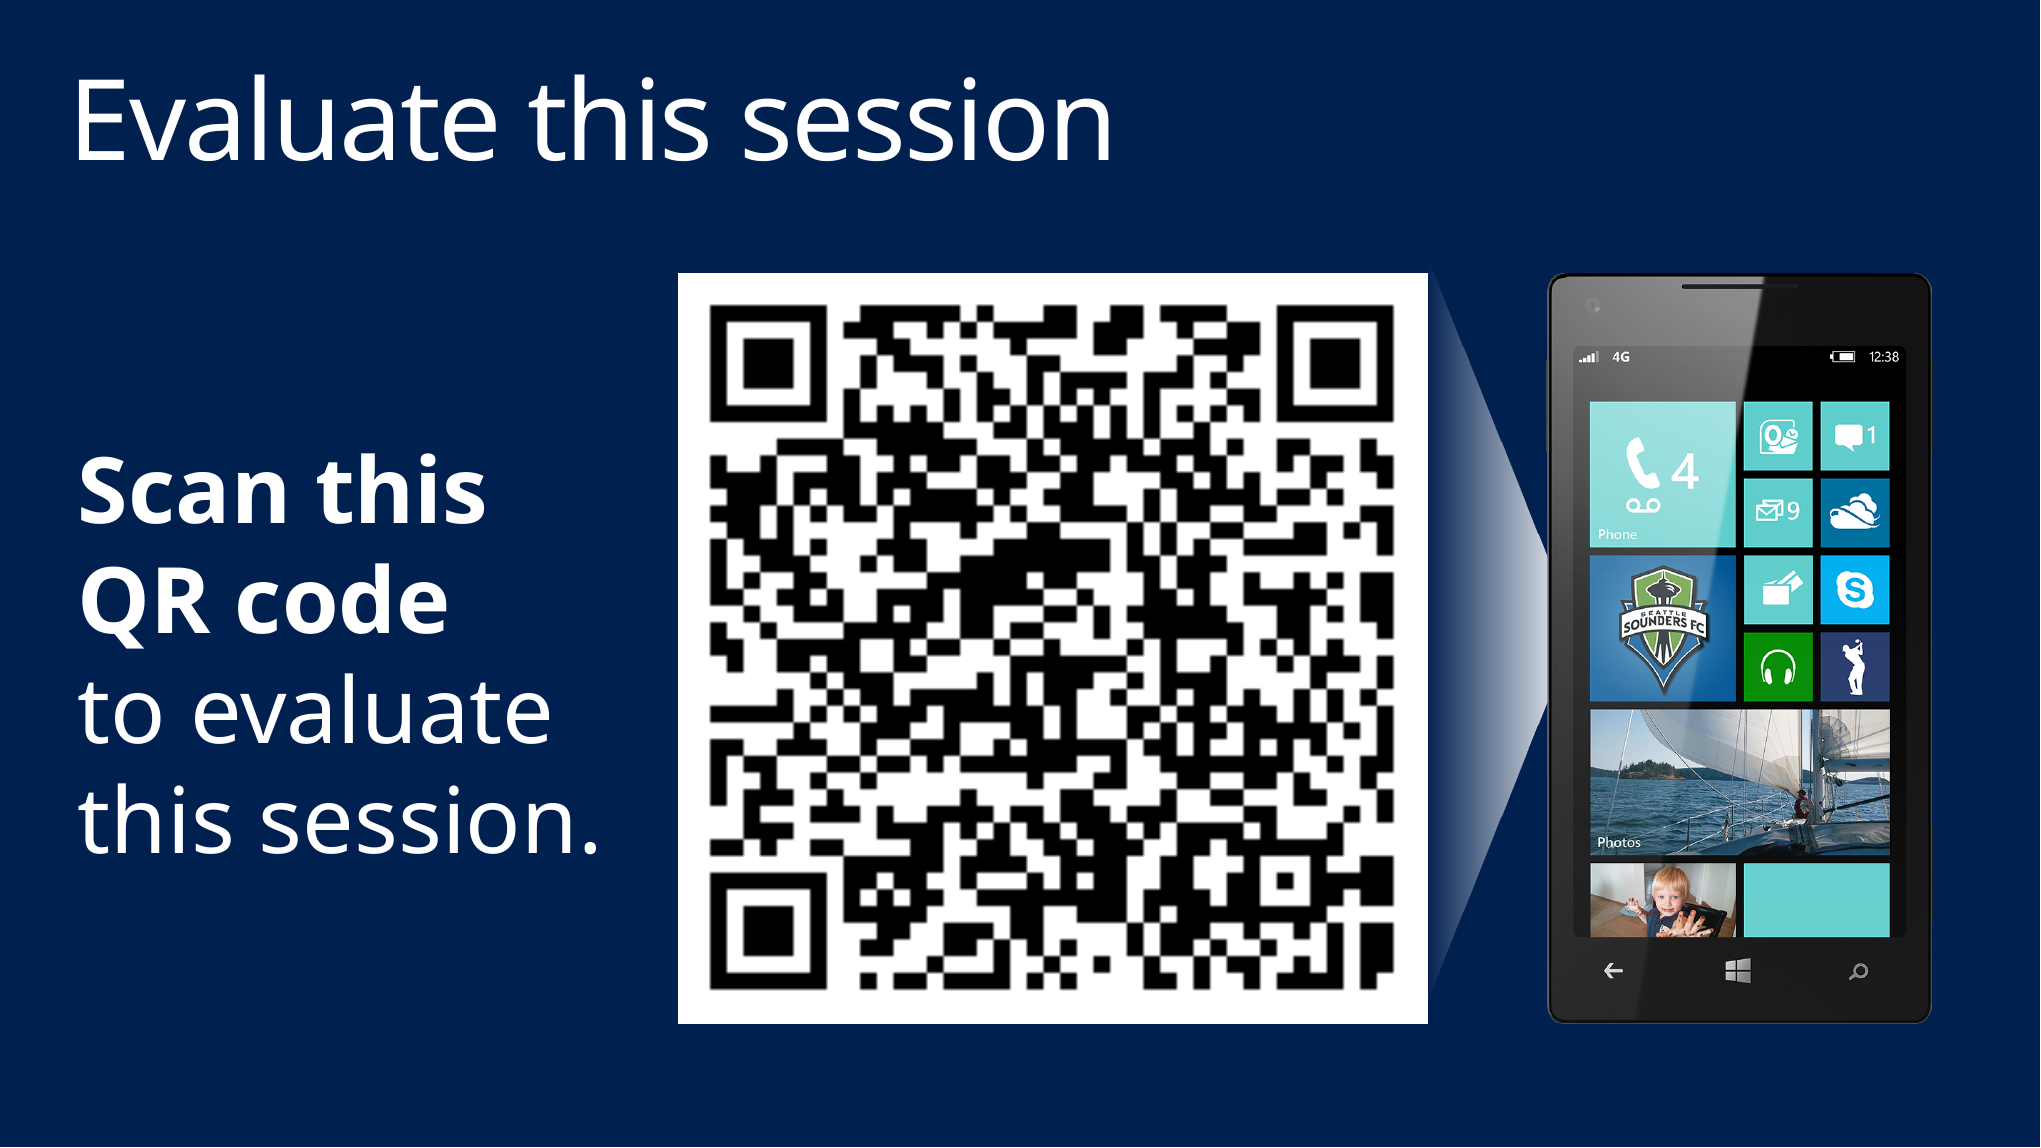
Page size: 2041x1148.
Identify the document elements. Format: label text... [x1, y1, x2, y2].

title Evaluate this session [45, 48, 1996, 199]
text_box Scan this QR code to evaluate this session. [47, 408, 677, 896]
picture [1546, 273, 1934, 1024]
text_box [1426, 254, 1546, 1000]
picture [677, 273, 1429, 1024]
